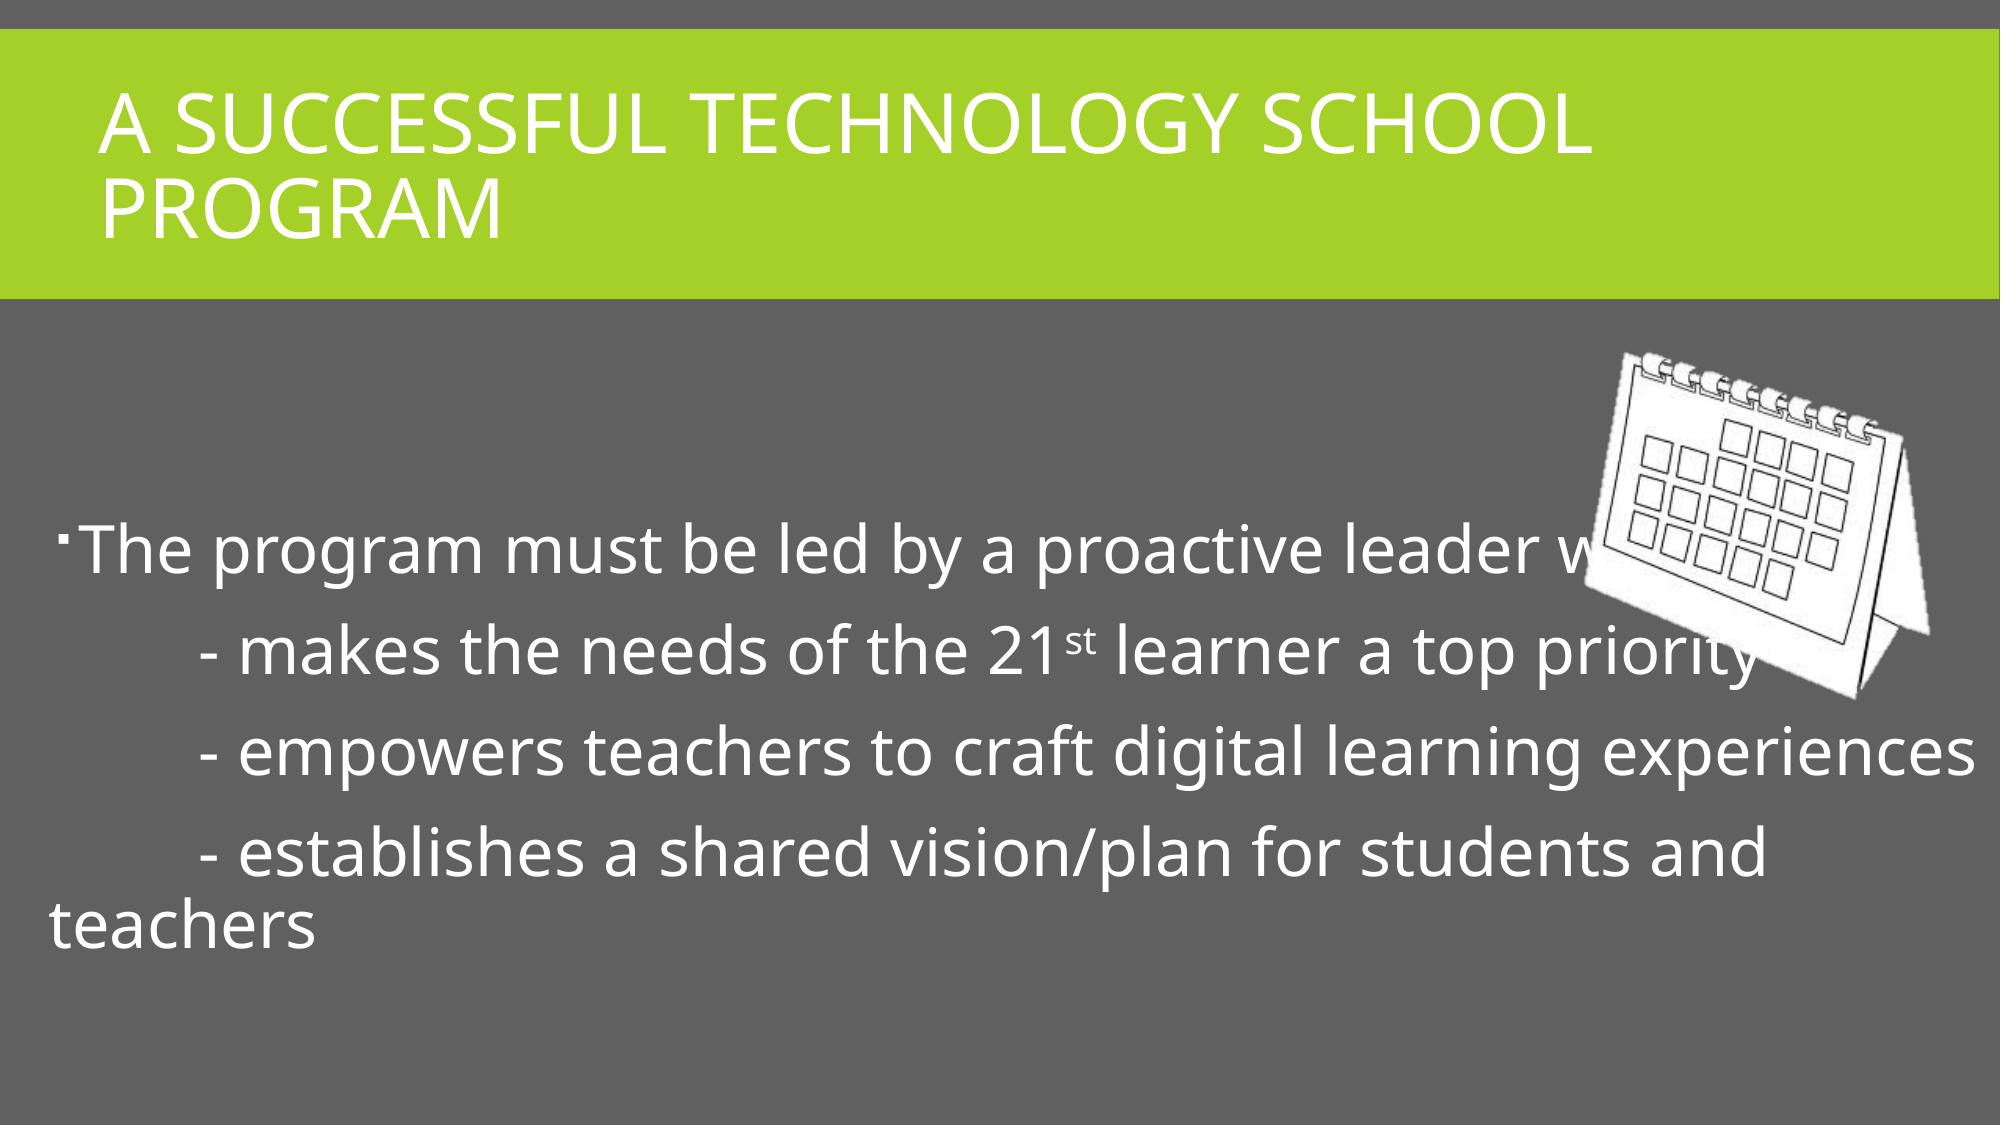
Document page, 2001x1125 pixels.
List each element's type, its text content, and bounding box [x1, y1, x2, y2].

picture [1581, 350, 1933, 703]
title A Successful technology school program [83, 46, 2000, 295]
list The program must be led by a proactive leader who: - makes the needs of the 21st learner a top priority - empowers teachers to craft digital learning experiences - establishes a shared vision/plan for students and teachers [33, 508, 2000, 950]
